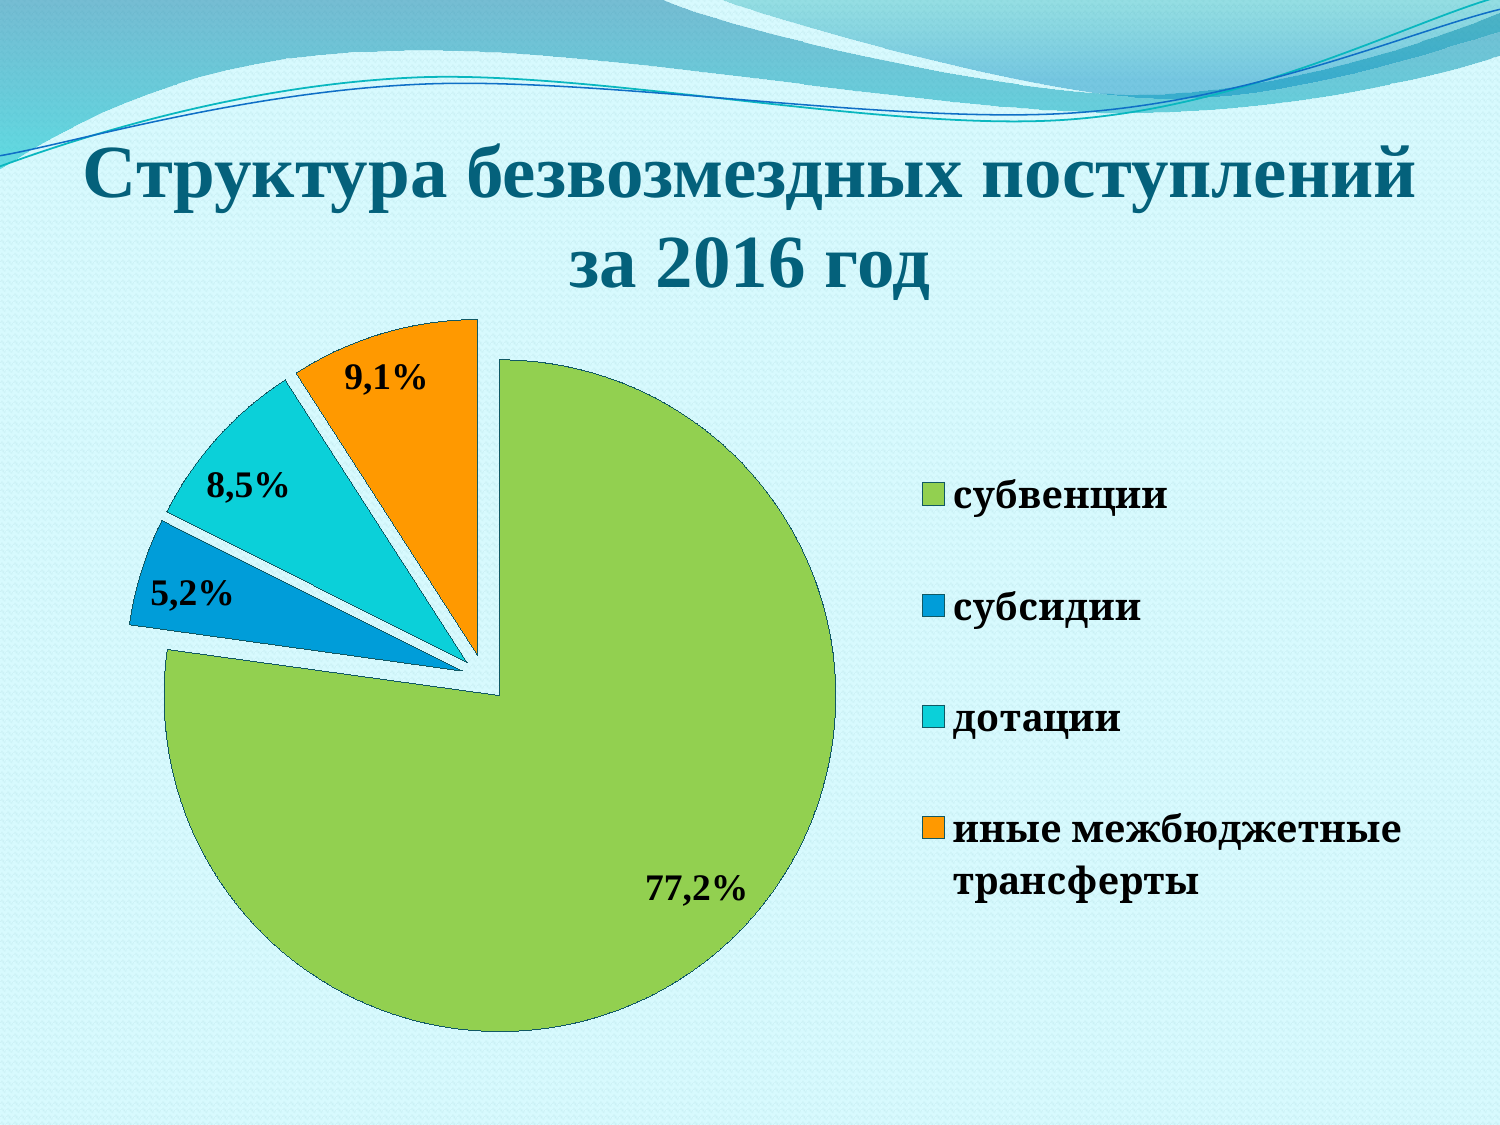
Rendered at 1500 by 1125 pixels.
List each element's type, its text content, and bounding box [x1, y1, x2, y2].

chart [74, 317, 1426, 1038]
title Структура безвозмездных поступлений за 2016 год [75, 115, 1425, 303]
